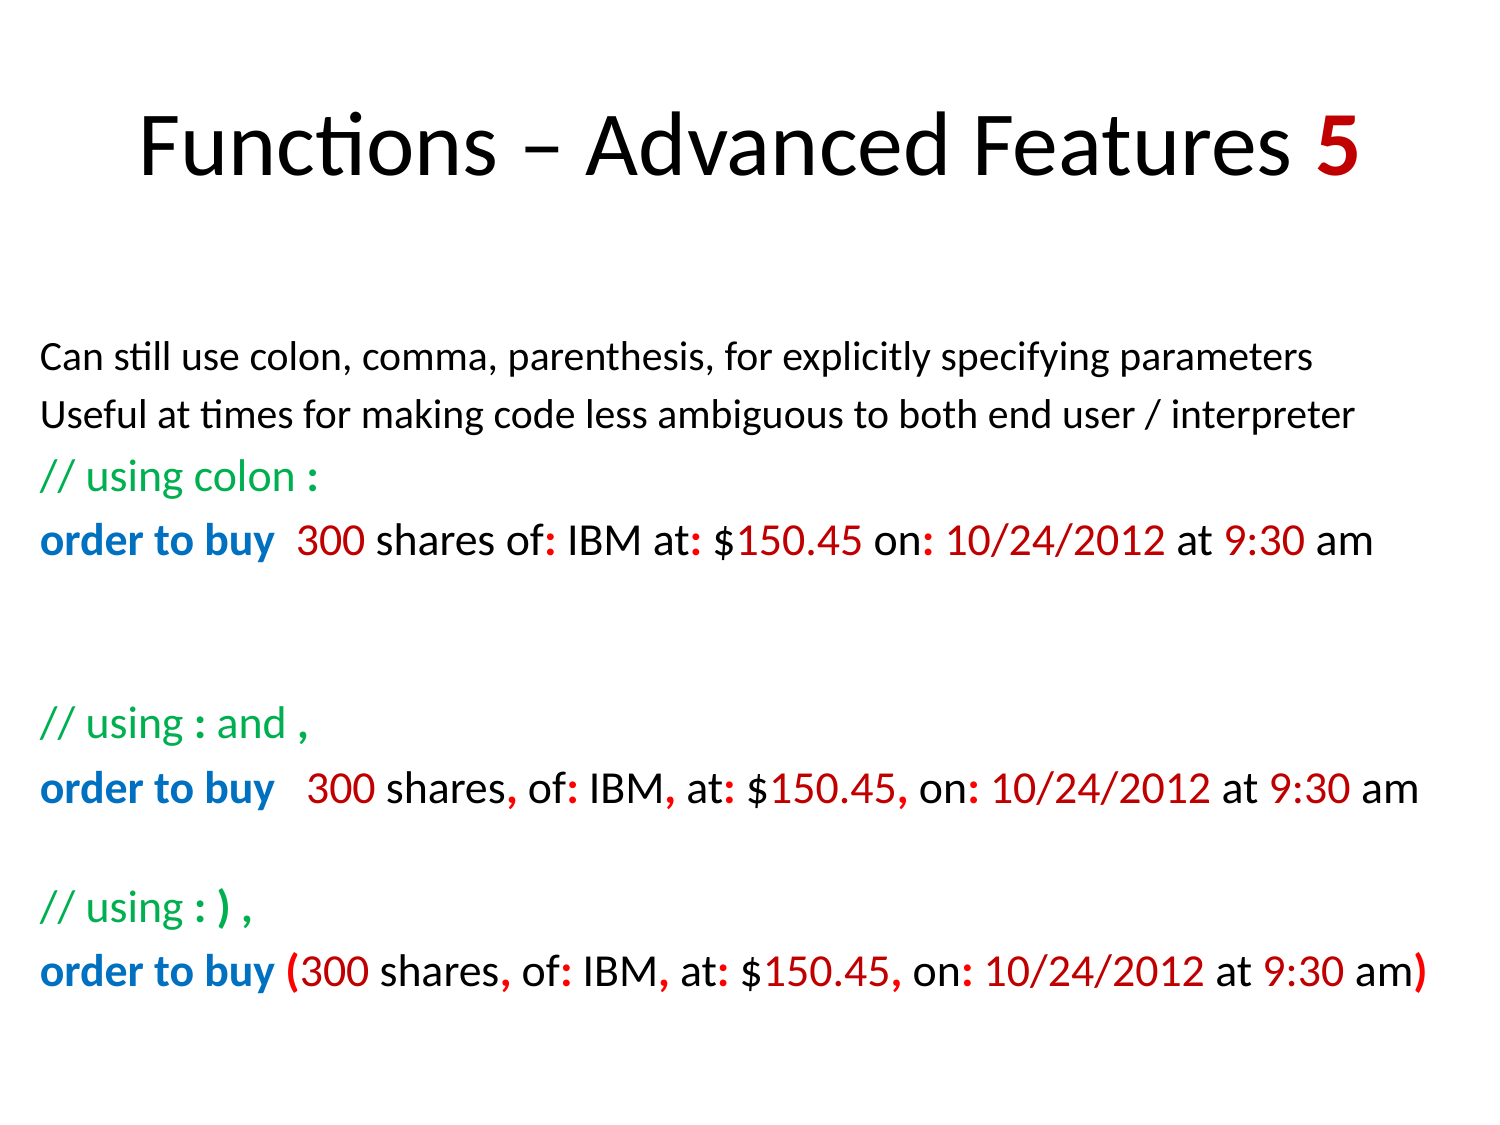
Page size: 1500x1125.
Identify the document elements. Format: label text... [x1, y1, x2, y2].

list Can still use colon, comma, parenthesis, for explicitly specifying parameters Useful at times for making code less ambiguous to both end user / interpreter // using colon : order to buy 300 shares of: IBM at: $150.45 on: 10/24/2012 at 9:30 am // using : and , order to buy 300 shares, of: IBM, at: $150.45, on: 10/24/2012 at 9:30 am // using : ) , order to buy (300 shares, of: IBM, at: $150.45, on: 10/24/2012 at 9:30 am) [24, 262, 1475, 1005]
title Functions – Advanced Features 5 [75, 45, 1425, 233]
